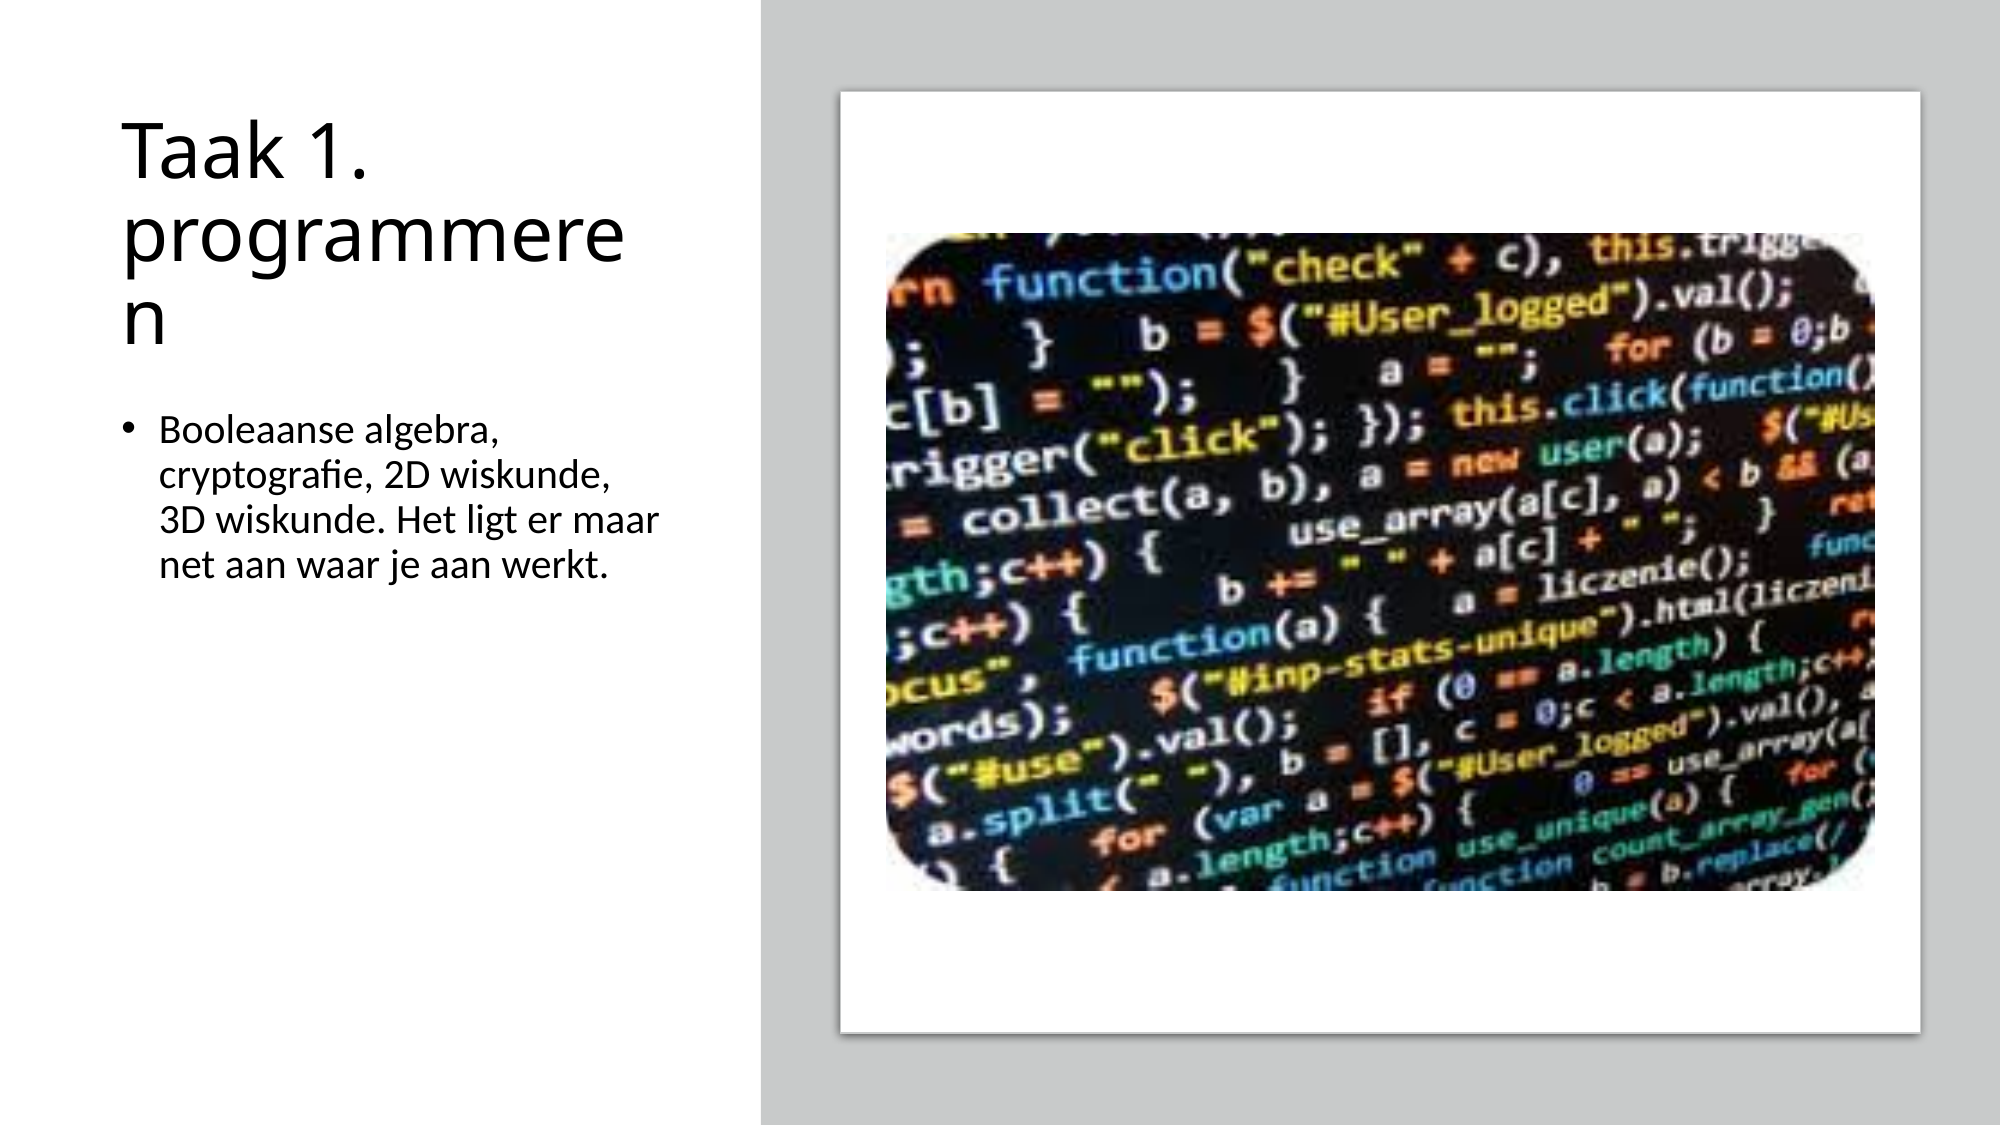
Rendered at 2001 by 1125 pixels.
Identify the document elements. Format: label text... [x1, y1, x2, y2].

text_box [760, 0, 2000, 1125]
picture [886, 233, 1875, 891]
title Taak 1. programmeren [106, 103, 682, 370]
list Booleaanse algebra, cryptografie, 2D wiskunde, 3D wiskunde. Het ligt er maar net aan waar je aan werkt. [106, 399, 682, 1021]
text_box [839, 90, 1922, 1034]
